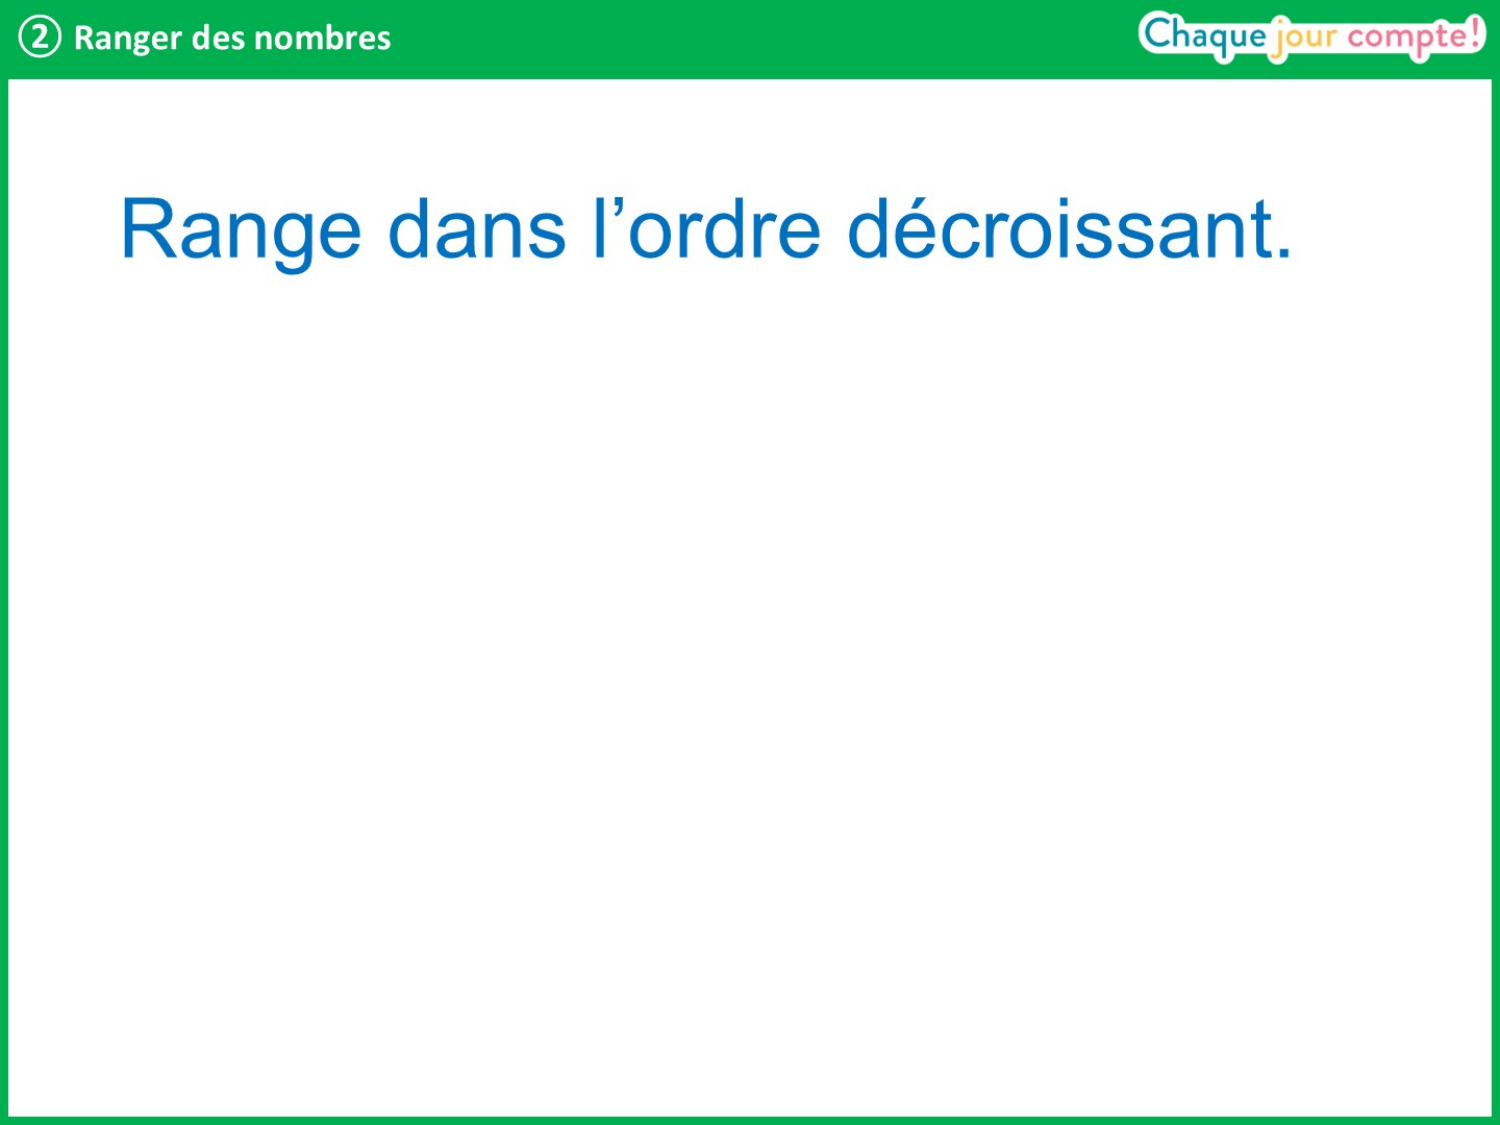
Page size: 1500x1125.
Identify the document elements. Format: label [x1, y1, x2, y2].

list [0, 0, 1500, 1125]
